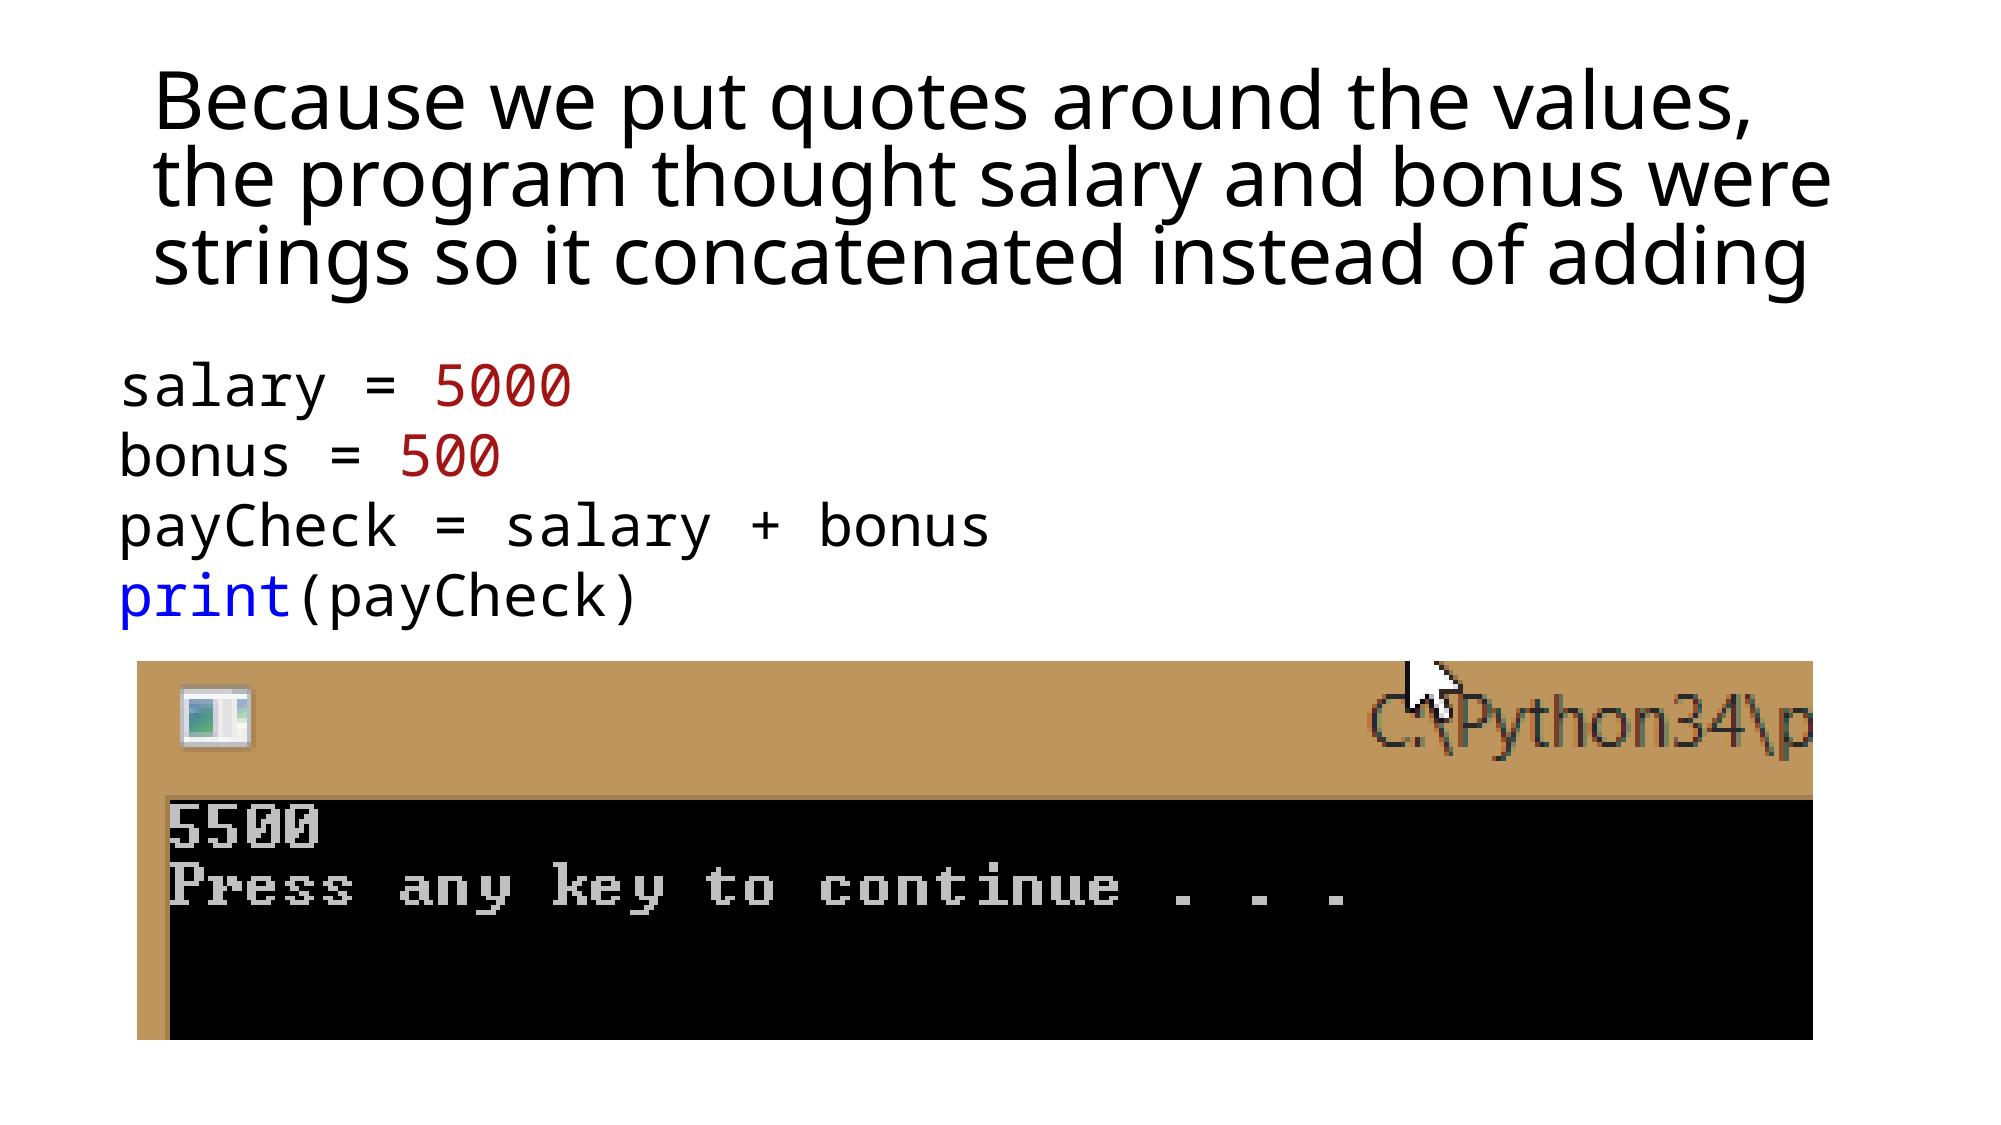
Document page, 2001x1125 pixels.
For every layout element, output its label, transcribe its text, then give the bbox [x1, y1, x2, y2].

text_box salary = 5000 bonus = 500 payCheck = salary + bonus print(payCheck) [103, 341, 1044, 636]
picture [137, 661, 1813, 1040]
title Because we put quotes around the values, the program thought salary and bonus were strings so it concatenated instead of adding [137, 59, 1863, 316]
